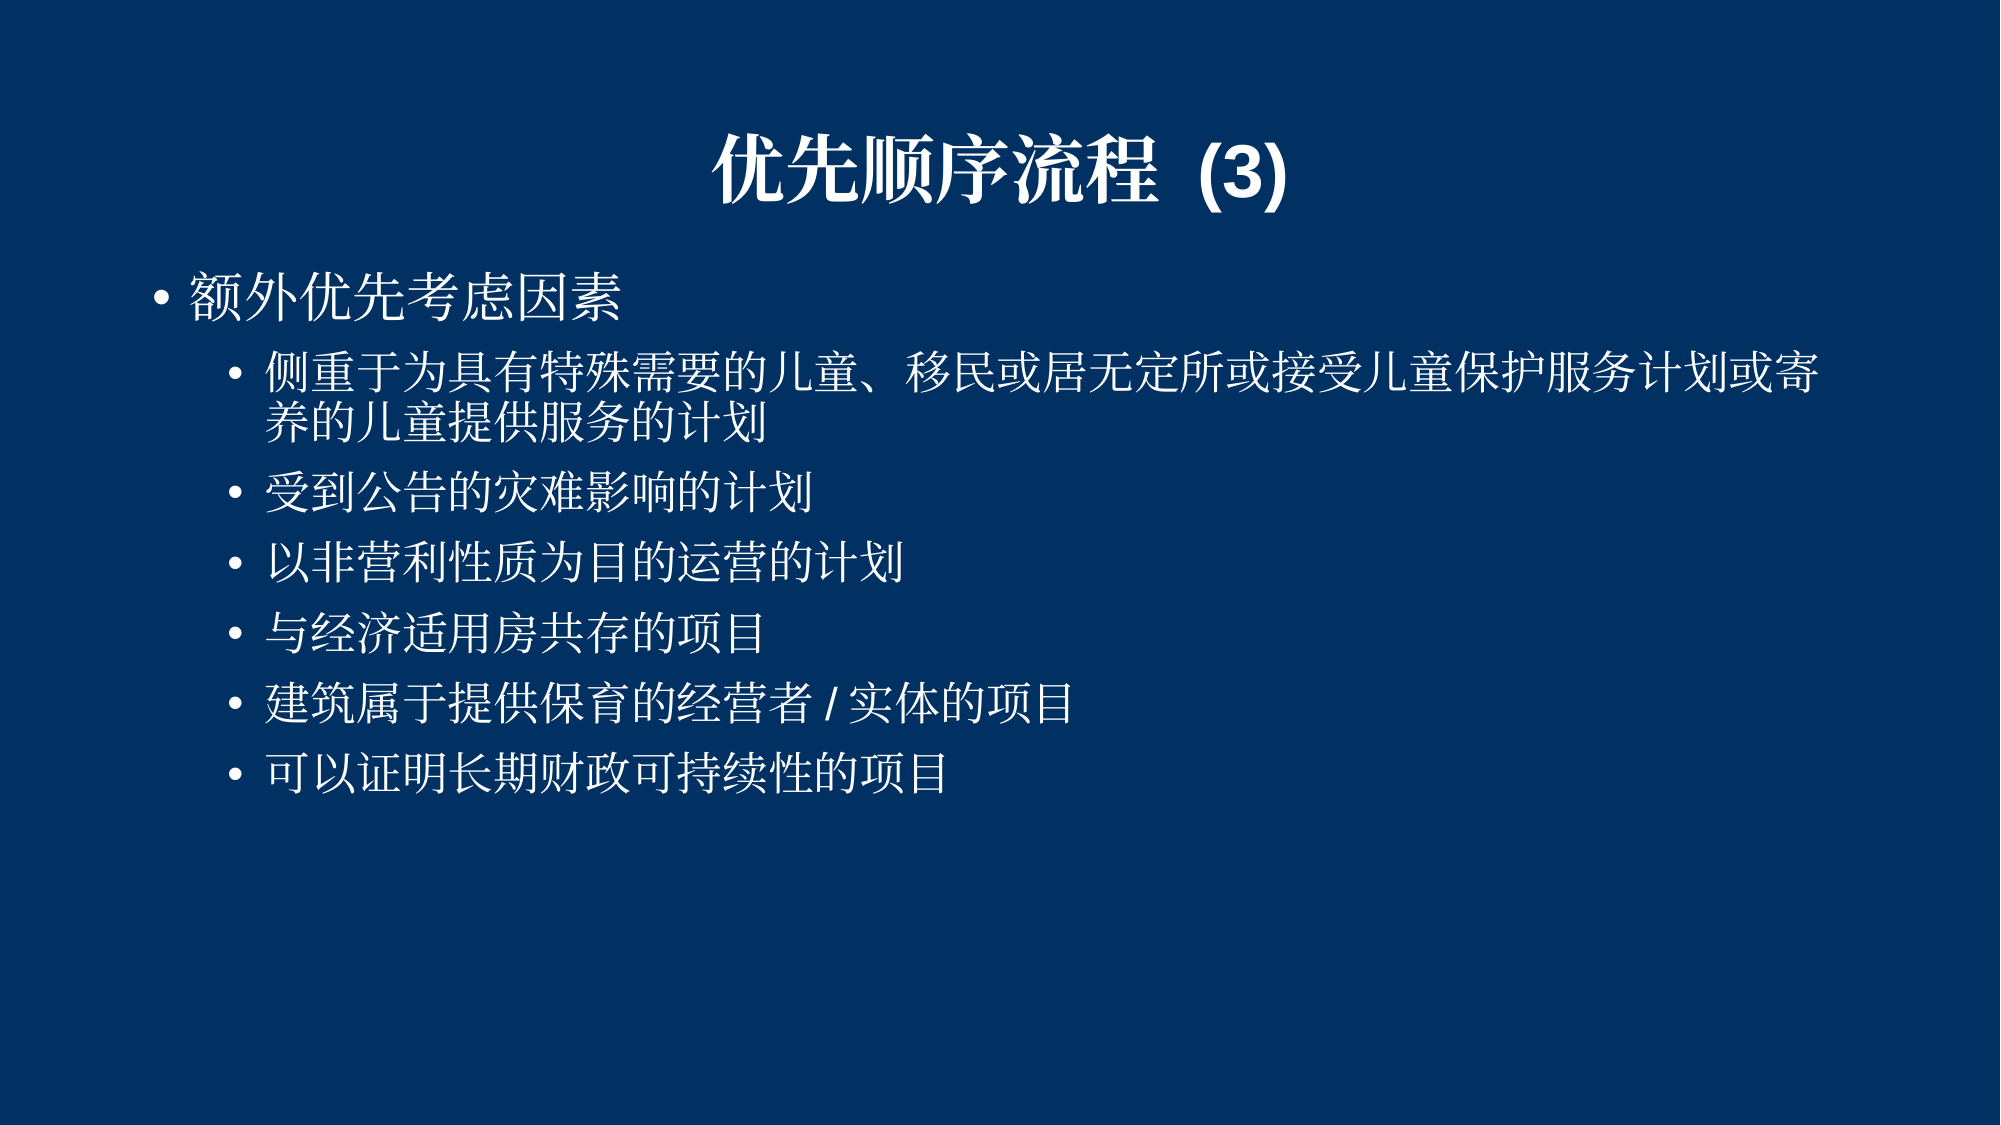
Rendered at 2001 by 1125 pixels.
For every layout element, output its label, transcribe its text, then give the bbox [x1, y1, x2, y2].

title 优先顺序流程 (3) [137, 64, 1863, 263]
list 额外优先考虑因素 侧重于为具有特殊需要的儿童、移民或居无定所或接受儿童保护服务计划或寄养的儿童提供服务的计划 受到公告的灾难影响的计划 以非营利性质为目的运营的计划 与经济适用房共存的项目 建筑属于提供保育的经营者/实体的项目 可以证明长期财政可持续性的项目 [137, 263, 1863, 917]
